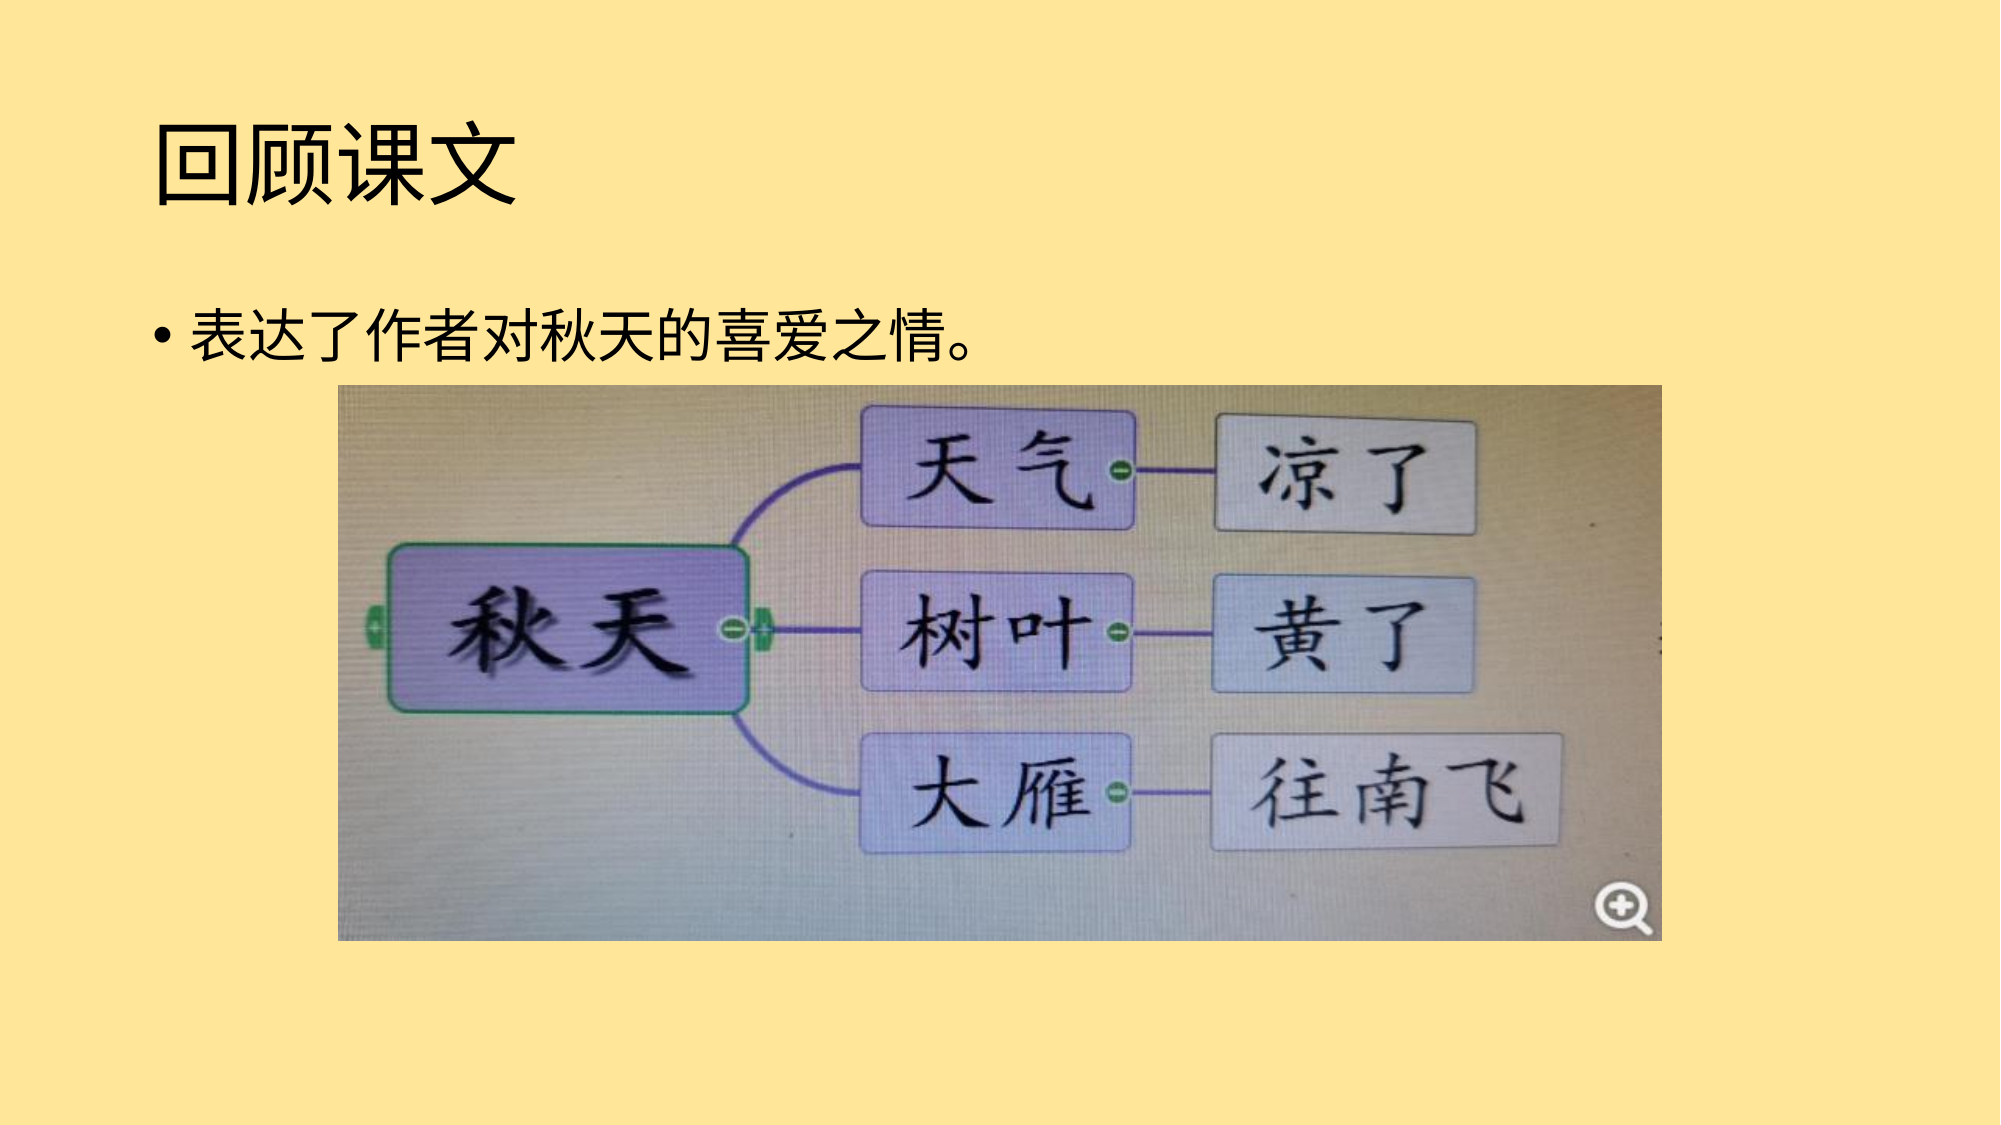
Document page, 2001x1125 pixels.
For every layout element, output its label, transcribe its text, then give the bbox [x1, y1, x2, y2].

title 回顾课文 [137, 59, 1863, 278]
picture [338, 385, 1662, 941]
list 表达了作者对秋天的喜爱之情。 [137, 299, 1863, 1014]
